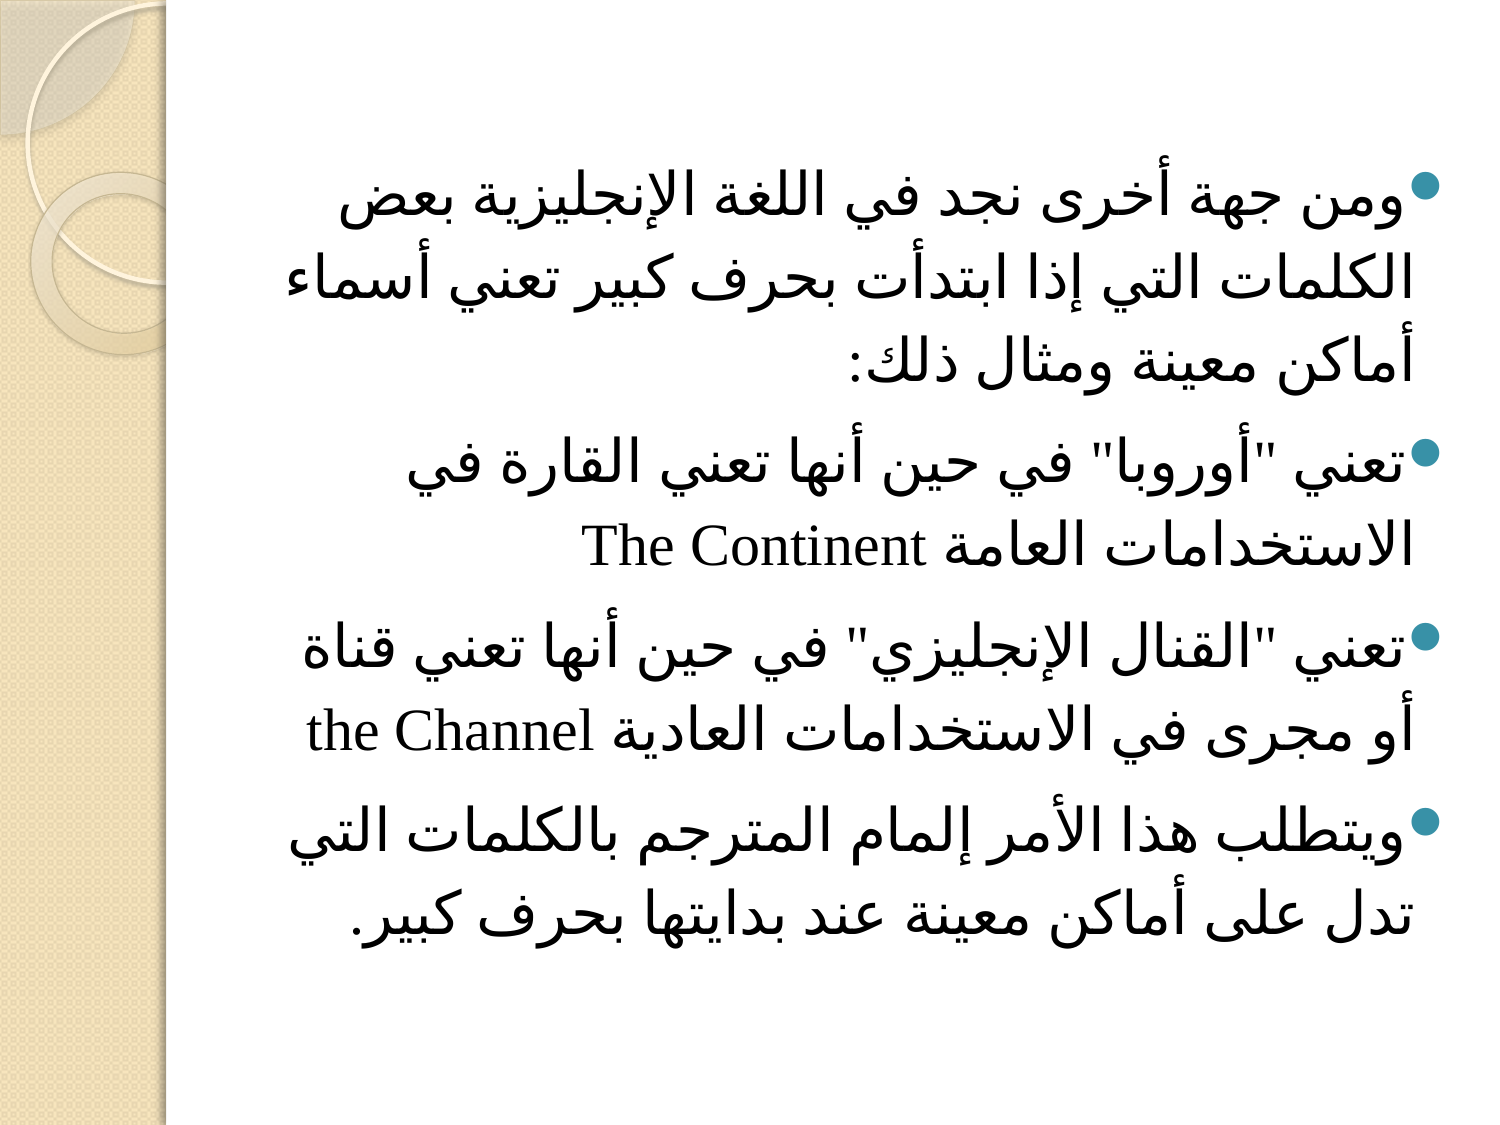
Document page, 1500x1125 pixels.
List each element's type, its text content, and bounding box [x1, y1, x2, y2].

list ومن جهة أخرى نجد في اللغة الإنجليزية بعض الكلمات التي إذا ابتدأت بحرف كبير تعني أسماء أماكن معينة ومثال ذلك: تعني "أوروبا" في حين أنها تعني القارة في الاستخدامات العامة The Continent تعني "القنال الإنجليزي" في حين أنها تعني قناة أو مجرى في الاستخدامات العادية the Channel ويتطلب هذا الأمر إلمام المترجم بالكلمات التي تدل على أماكن معينة عند بدايتها بحرف كبير. [235, 137, 1466, 1025]
